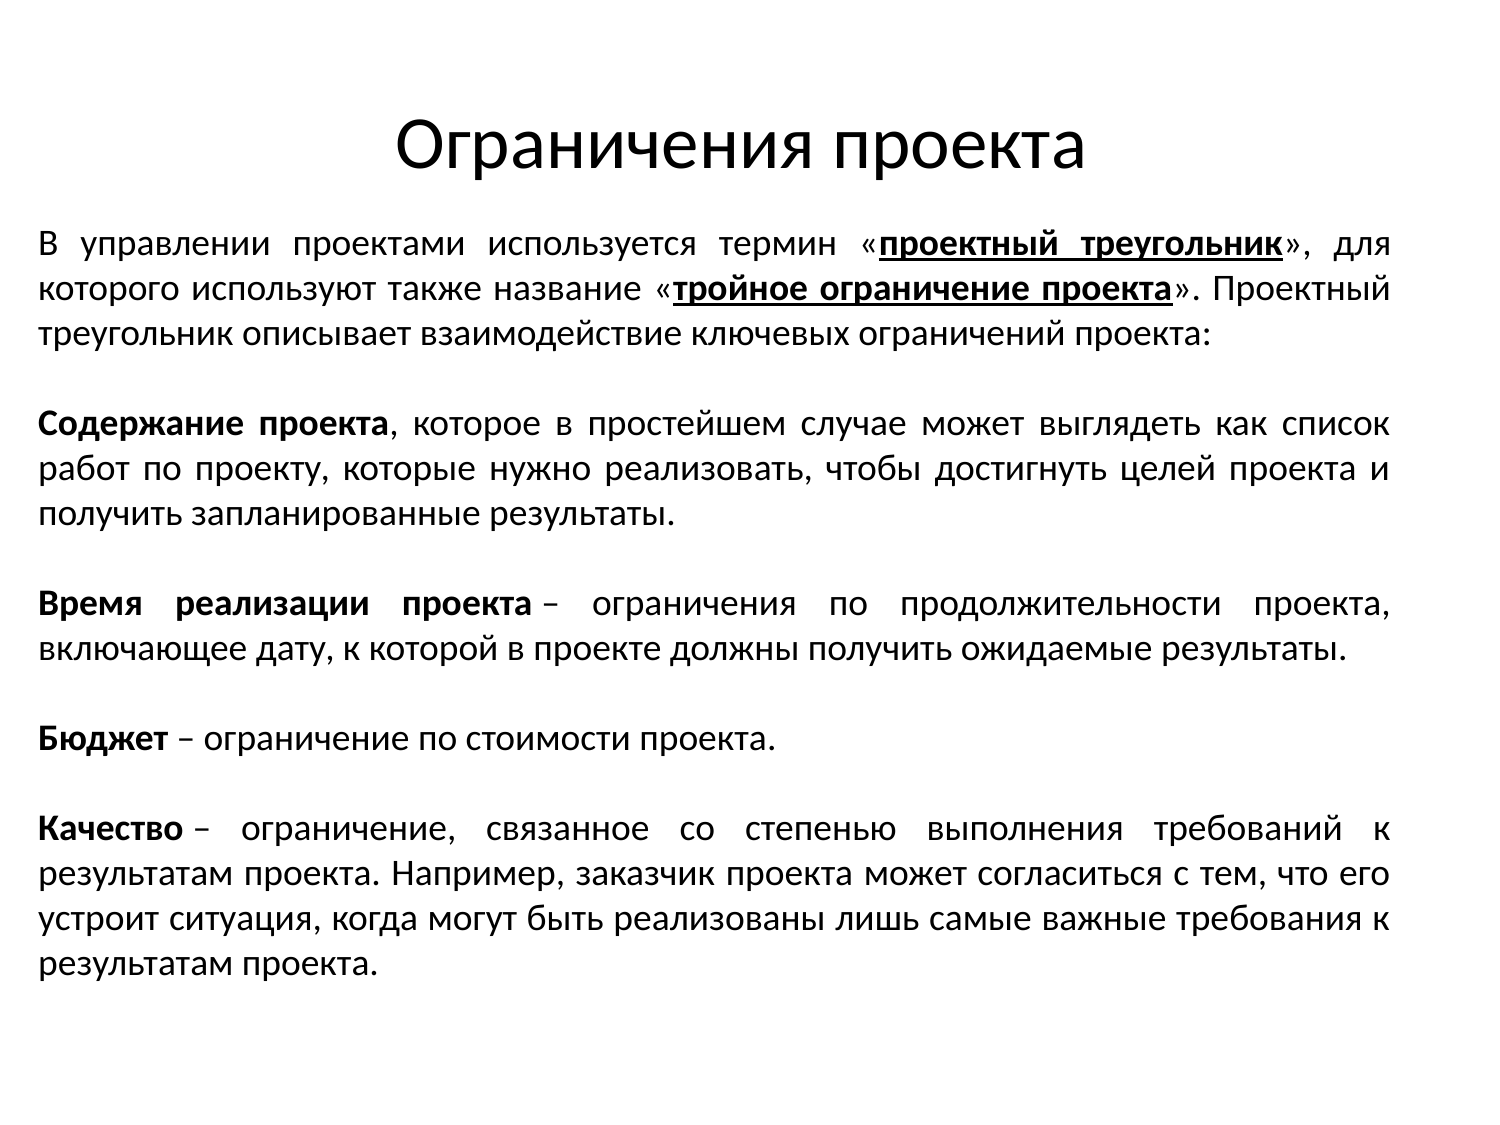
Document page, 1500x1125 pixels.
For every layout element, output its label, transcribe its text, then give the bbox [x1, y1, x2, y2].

title Ограничения проекта [75, 45, 1425, 233]
text_box В управлении проектами используется термин «проектный треугольник», для которого используют также название «тройное ограничение проекта». Проектный треугольник описывает взаимодействие ключевых ограничений проекта: Содержание проекта, которое в простейшем случае может выглядеть как список работ по проекту, которые нужно реализовать, чтобы достигнуть целей проекта и получить запланированные результаты. Время реализации проекта – ограничения по продолжительности проекта, включающее дату, к которой в проекте должны получить ожидаемые результаты. Бюджет – ограничение по стоимости проекта. Качество – ограничение, связанное со степенью выполнения требований к результатам проекта. Например, заказчик проекта может согласиться с тем, что его устроит ситуация, когда могут быть реализованы лишь самые важные требования к результатам проекта. [23, 210, 1407, 991]
